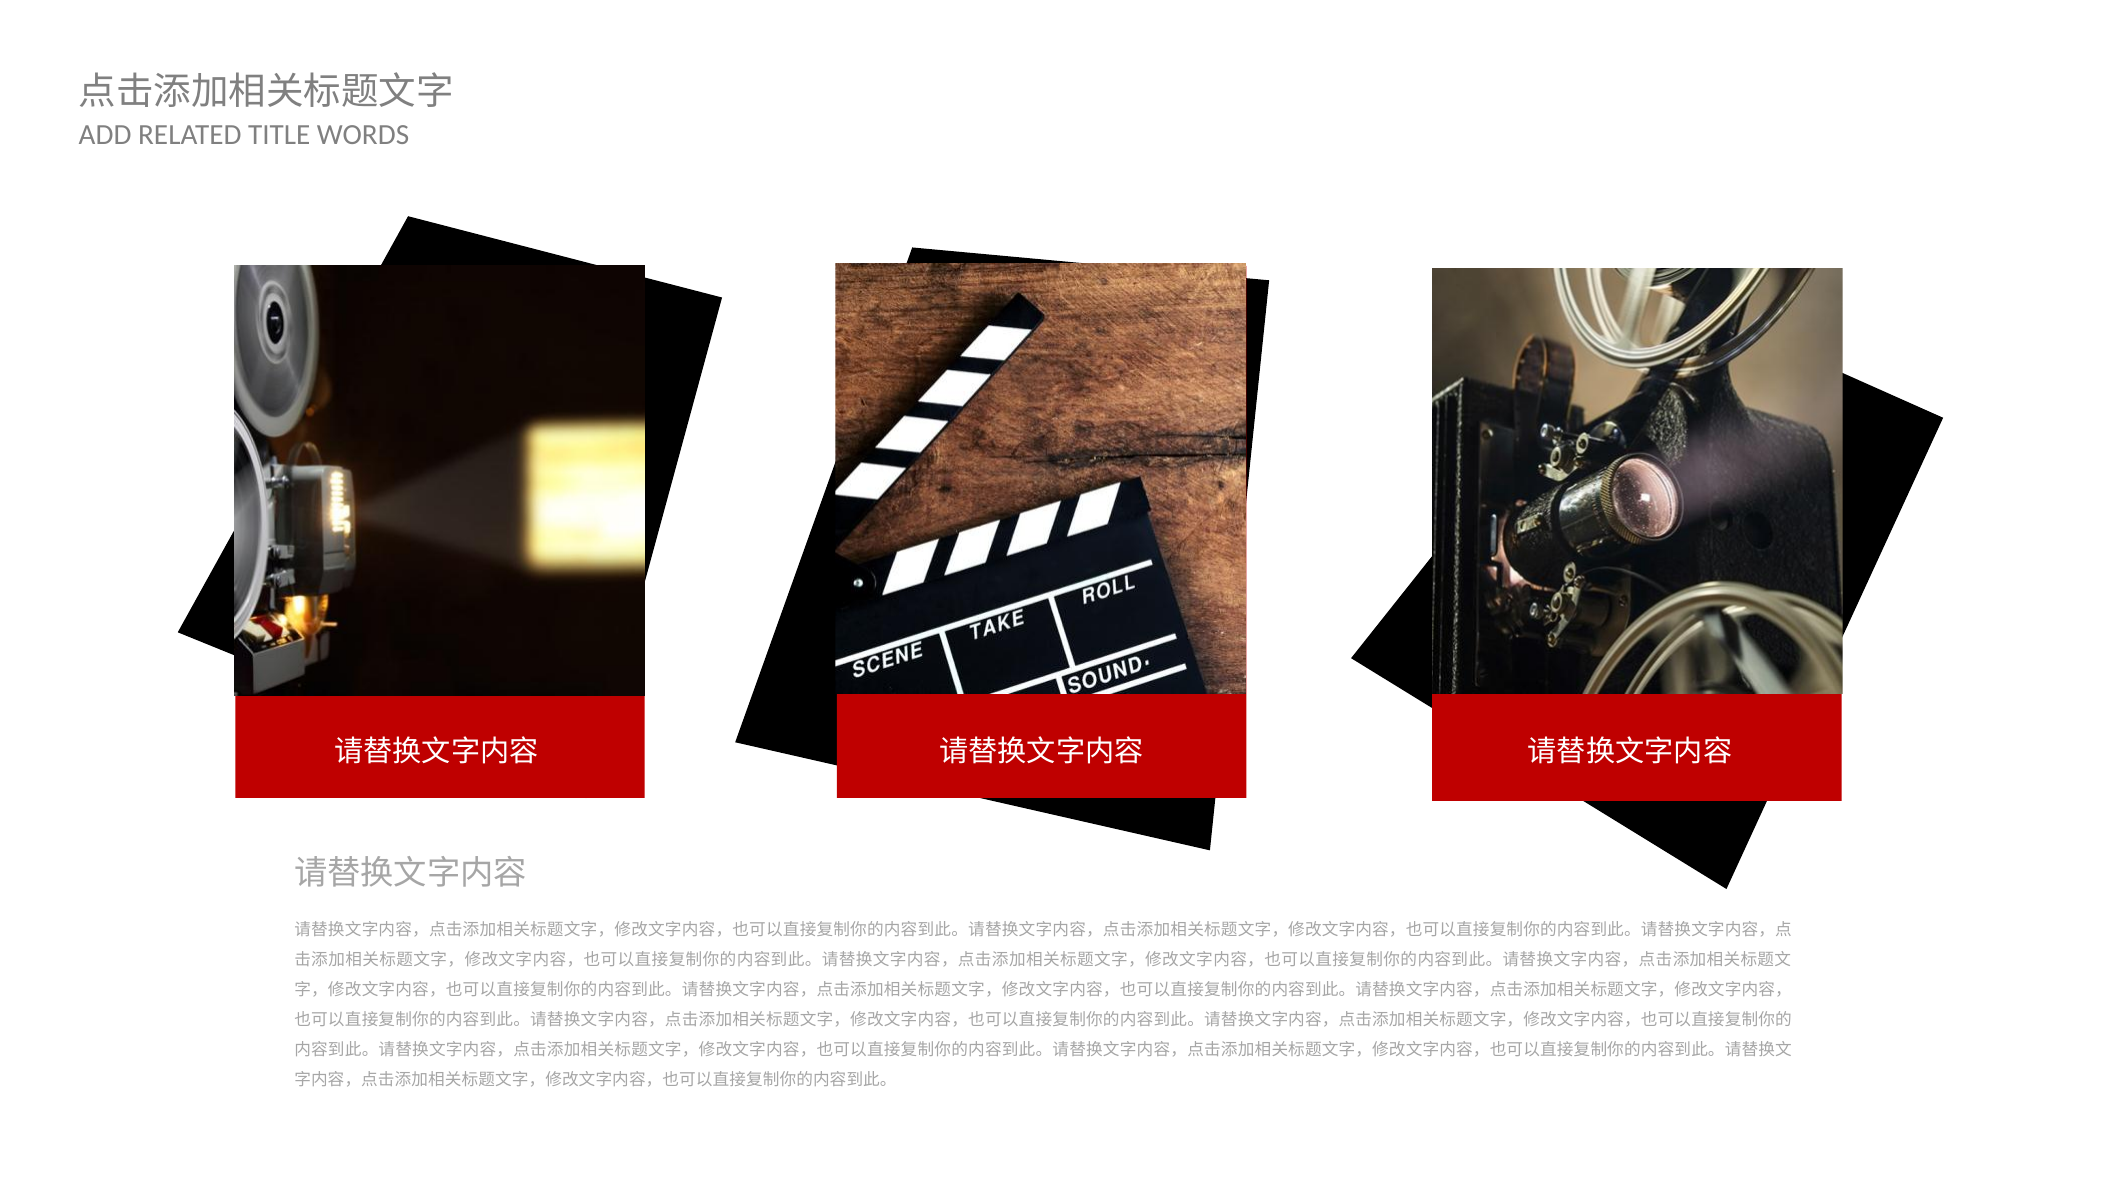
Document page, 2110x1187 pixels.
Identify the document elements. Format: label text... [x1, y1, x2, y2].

text_box [381, 216, 597, 265]
text_box [233, 265, 646, 697]
text_box [834, 262, 1247, 694]
text_box [646, 277, 723, 578]
text_box [836, 694, 1247, 798]
text_box 点击添加相关标题文字 [62, 59, 470, 121]
text_box [1351, 557, 1432, 708]
text_box ADD RELATED TITLE WORDS [62, 107, 426, 159]
text_box [1247, 278, 1270, 494]
text_box 请替换文字内容 [319, 707, 554, 775]
text_box [1431, 268, 1844, 694]
text_box [1583, 801, 1767, 823]
text_box [735, 466, 836, 766]
text_box 请替换文字内容 [924, 707, 1159, 775]
text_box [1432, 694, 1842, 801]
text_box [235, 697, 645, 798]
text_box [980, 798, 1216, 823]
text_box [1844, 373, 1944, 634]
text_box [907, 247, 1071, 262]
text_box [279, 823, 1809, 1099]
text_box [177, 532, 233, 655]
text_box 请替换文字内容 [1512, 707, 1748, 775]
